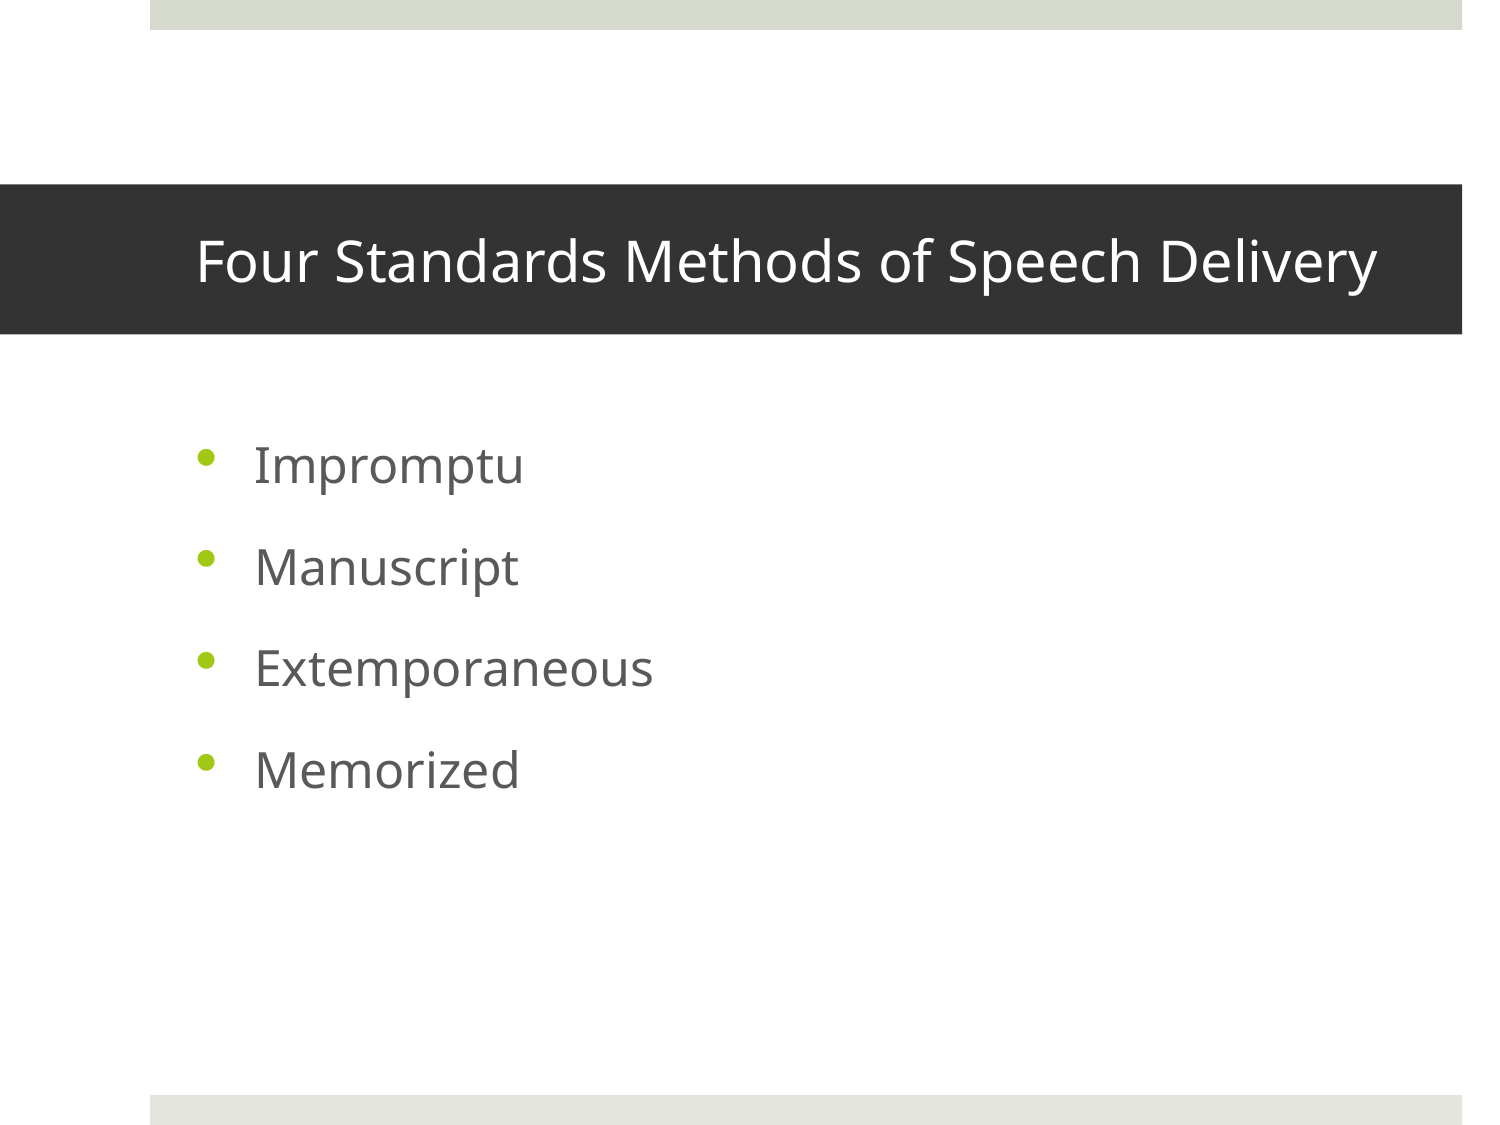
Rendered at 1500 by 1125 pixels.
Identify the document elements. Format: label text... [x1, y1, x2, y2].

title Four Standards Methods of Speech Delivery [0, 184, 1463, 335]
list Impromptu Manuscript Extemporaneous Memorized [182, 425, 1432, 1028]
